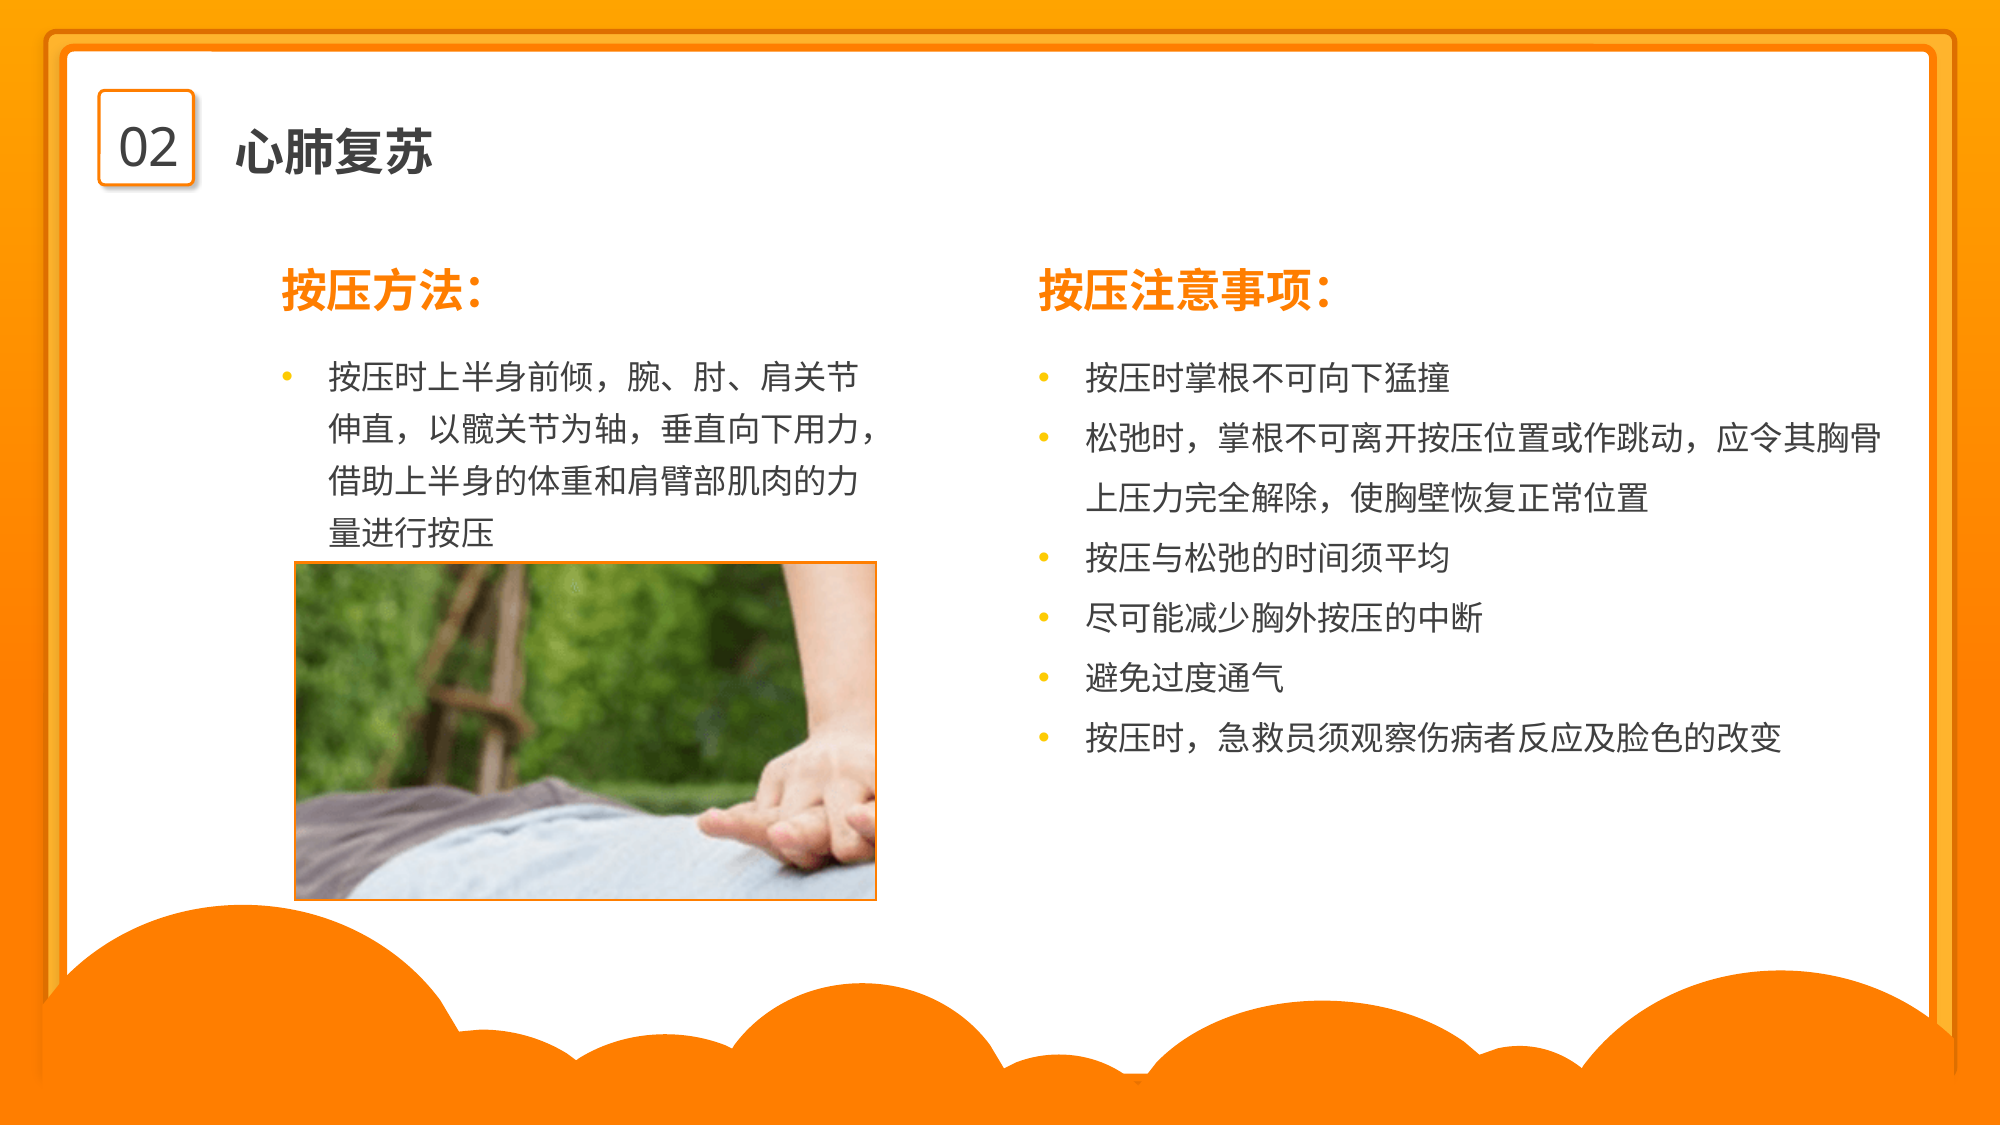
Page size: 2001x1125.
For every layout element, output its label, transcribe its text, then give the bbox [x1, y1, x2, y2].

text_box 按压时上半身前倾，腕、肘、肩关节伸直，以髋关节为轴，垂直向下用力，借助上半身的体重和肩臂部肌肉的力量进行按压 [266, 336, 895, 559]
text_box 按压注意事项： [1023, 254, 1561, 325]
text_box [294, 561, 877, 901]
text_box 按压时掌根不可向下猛撞 松弛时，掌根不可离开按压位置或作跳动，应令其胸骨上压力完全解除，使胸壁恢复正常位置 按压与松弛的时间须平均 尽可能减少胸外按压的中断 避免过度通气 按压时，急救员须观察伤病者反应及脸色的改变 [1023, 330, 1904, 824]
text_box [88, 90, 591, 185]
text_box 按压方法： [266, 254, 804, 325]
